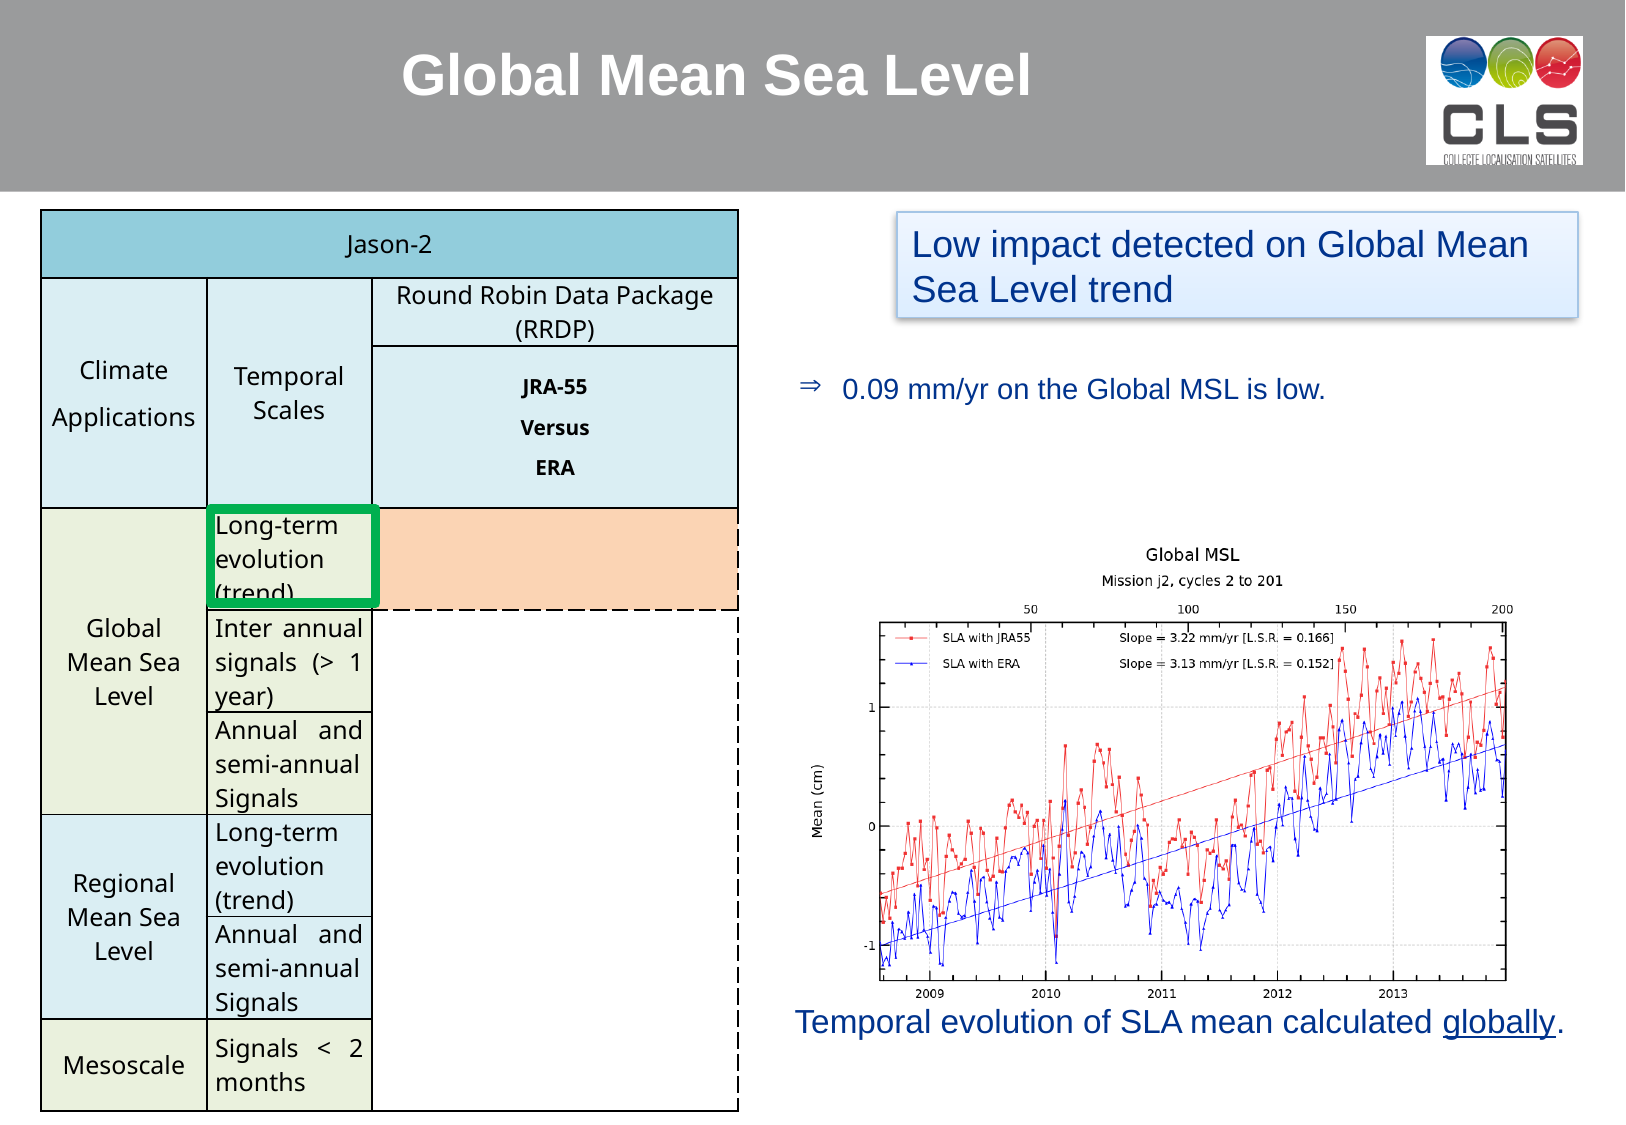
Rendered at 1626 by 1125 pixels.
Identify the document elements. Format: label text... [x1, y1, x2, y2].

table_cell Signals < 2 months [208, 1020, 371, 1110]
table_cell Regional Mean Sea Level [42, 815, 206, 1018]
table_cell Long-term evolution (trend) [208, 605, 371, 609]
text_box 0.09 mm/yr on the Global MSL is low. [784, 362, 1599, 413]
table_cell Annual and semi-annual Signals [208, 713, 371, 814]
picture [1426, 36, 1583, 165]
table_cell Inter annual signals (> 1 year) [208, 611, 371, 711]
table_cell Annual and semi-annual Signals [208, 917, 371, 1018]
text_box Temporal evolution of SLA mean calculated globally. [779, 993, 1593, 1048]
table_cell Global Mean Sea Level [42, 509, 206, 814]
text_box Low impact detected on Global Mean Sea Level trend [896, 211, 1579, 318]
table_cell Long-term evolution (trend) [208, 815, 371, 916]
table_cell [373, 509, 738, 610]
text_box Global Mean Sea Level [386, 40, 1162, 119]
table_cell Round Robin Data Package (RRDP) [373, 279, 737, 345]
table_header Jason-2 [42, 211, 737, 277]
table_cell Temporal Scales [208, 279, 371, 507]
text_box [208, 507, 378, 605]
table_cell Mesoscale [42, 1020, 206, 1110]
table_cell [373, 610, 738, 1110]
picture [782, 526, 1532, 1024]
table_cell Climate Applications [42, 279, 206, 507]
table_cell JRA-55 Versus ERA [373, 347, 737, 507]
